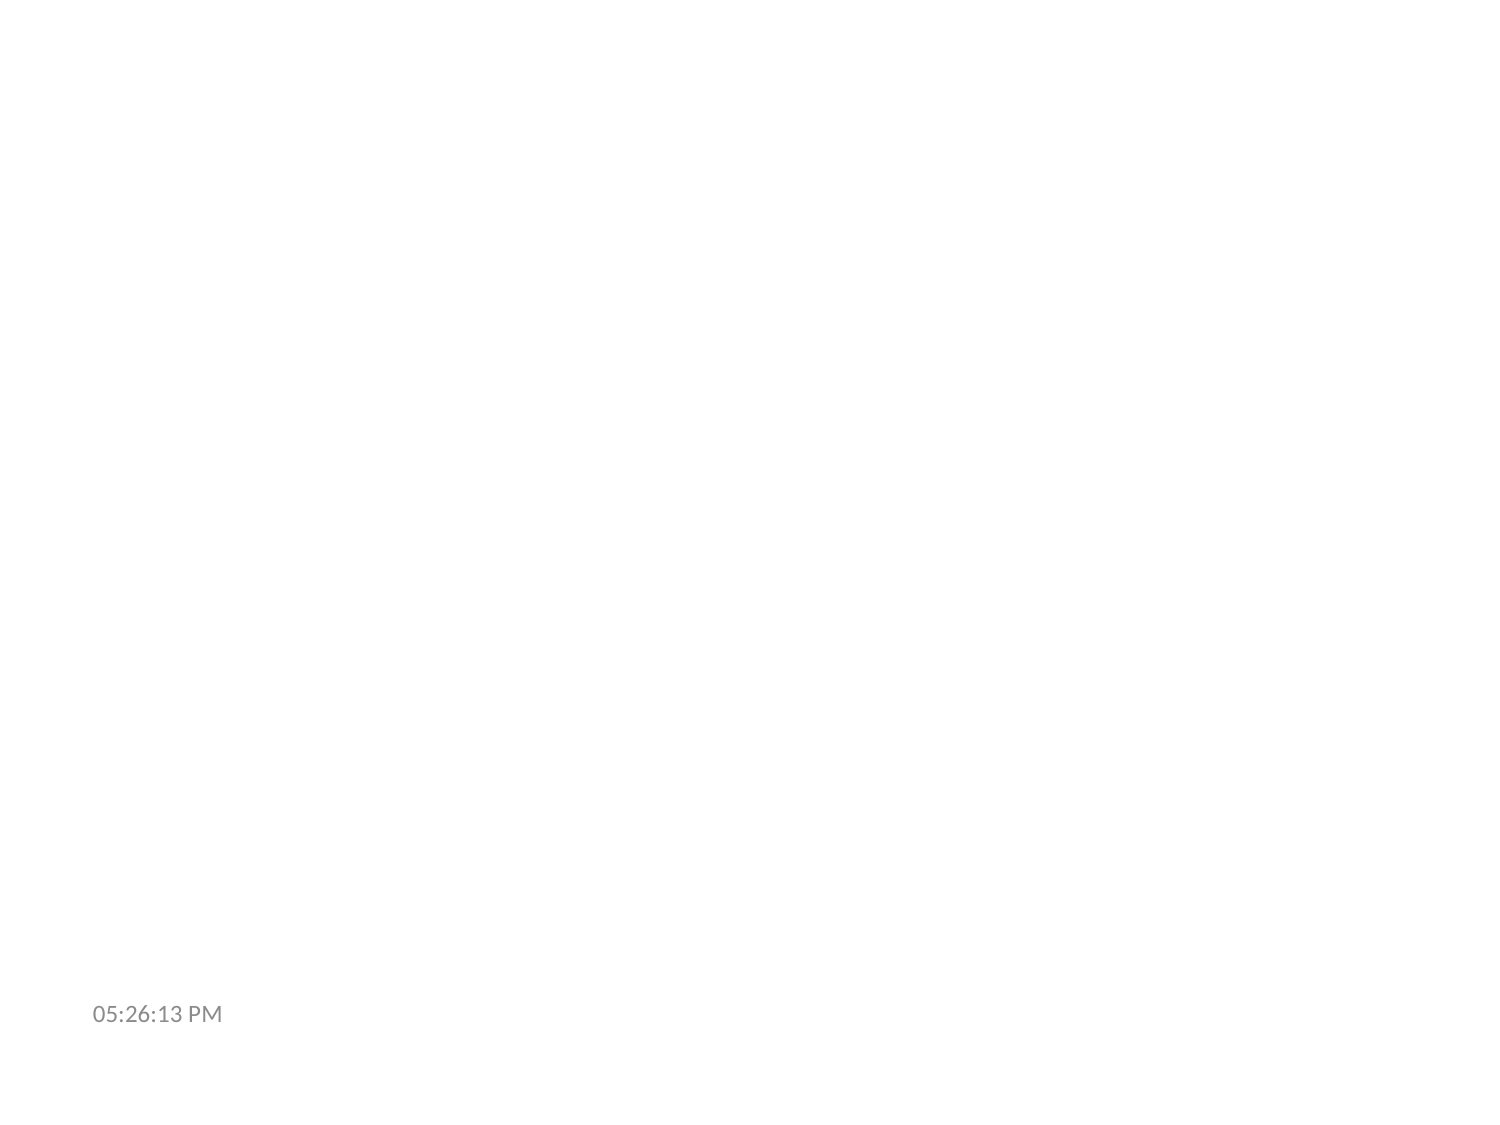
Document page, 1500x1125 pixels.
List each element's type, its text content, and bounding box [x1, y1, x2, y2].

text_box 3:35:09 PM [77, 982, 428, 1043]
